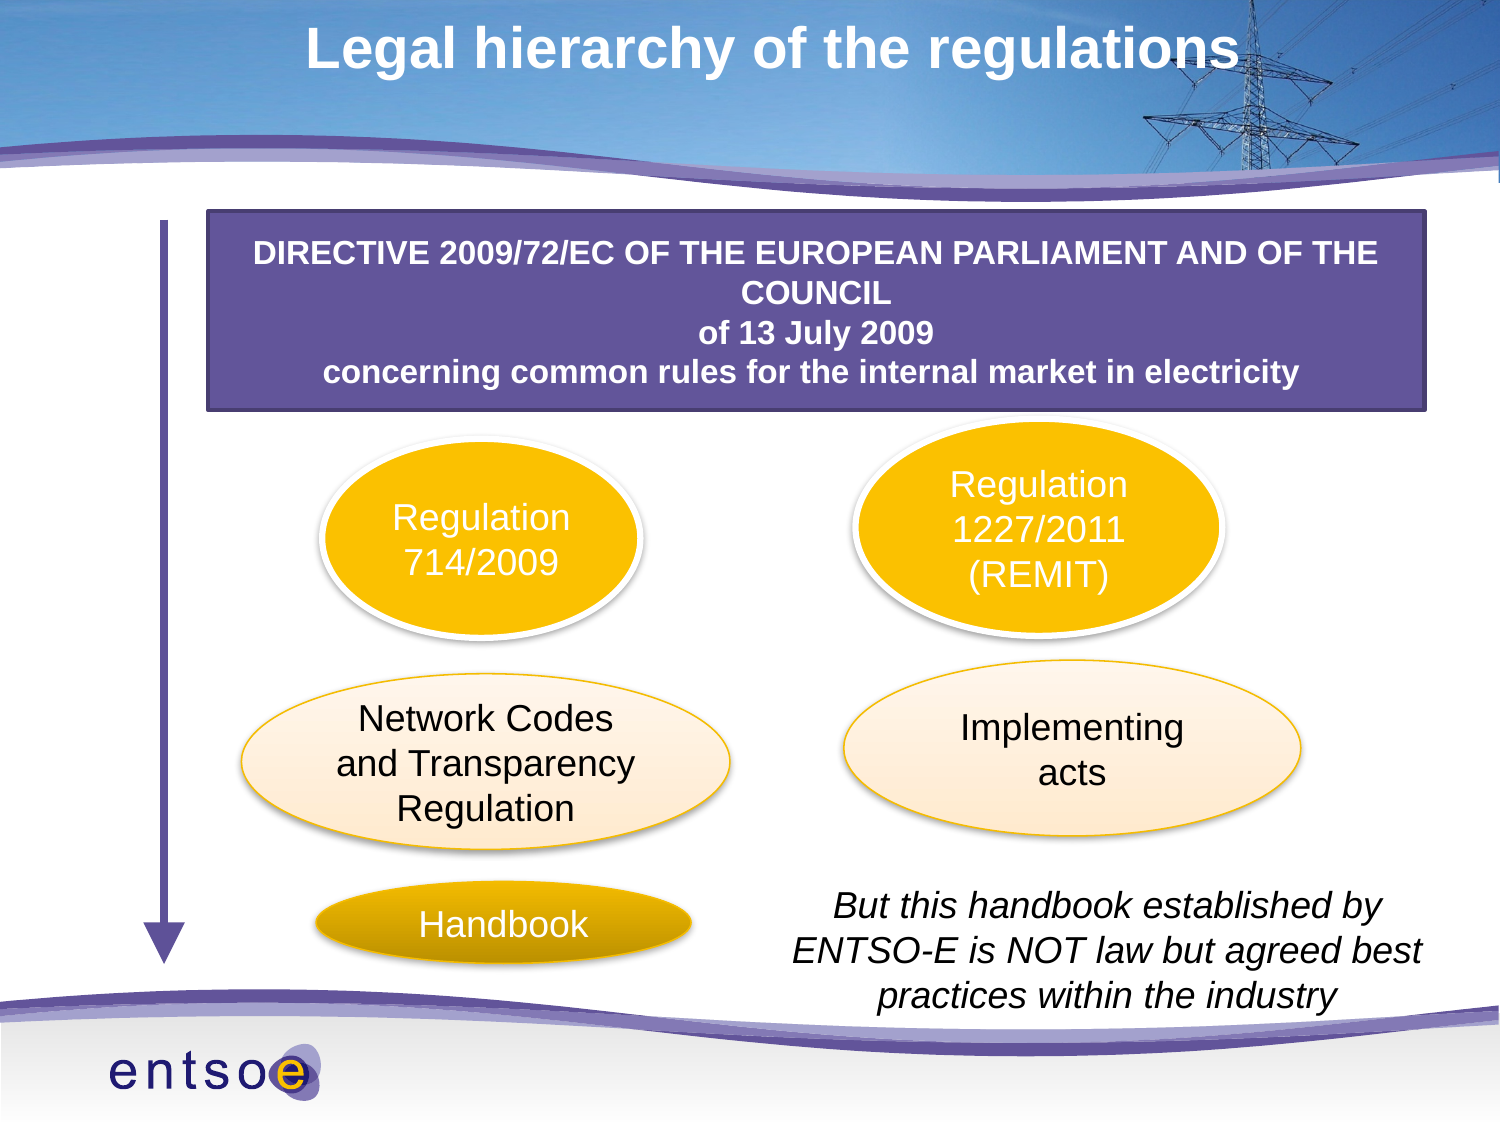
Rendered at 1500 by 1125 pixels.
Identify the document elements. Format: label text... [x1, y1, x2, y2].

text_box Network Codes and Transparency Regulation [240, 672, 731, 851]
text_box Regulation 714/2009 [319, 435, 644, 642]
text_box DIRECTIVE 2009/72/EC OF THE EUROPEAN PARLIAMENT AND OF THE COUNCIL of 13 July 2009 concerning common rules for the internal market in electricity [206, 209, 1427, 412]
text_box Handbook [315, 880, 692, 965]
text_box But this handbook established by ENTSO-E is NOT law but agreed best practices within the industry [750, 873, 1465, 1024]
text_box Legal hierarchy of the regulations [208, 35, 1340, 88]
text_box Implementing acts [843, 659, 1302, 837]
text_box Regulation 1227/2011 (REMIT) [852, 415, 1226, 640]
picture [0, 0, 1500, 183]
